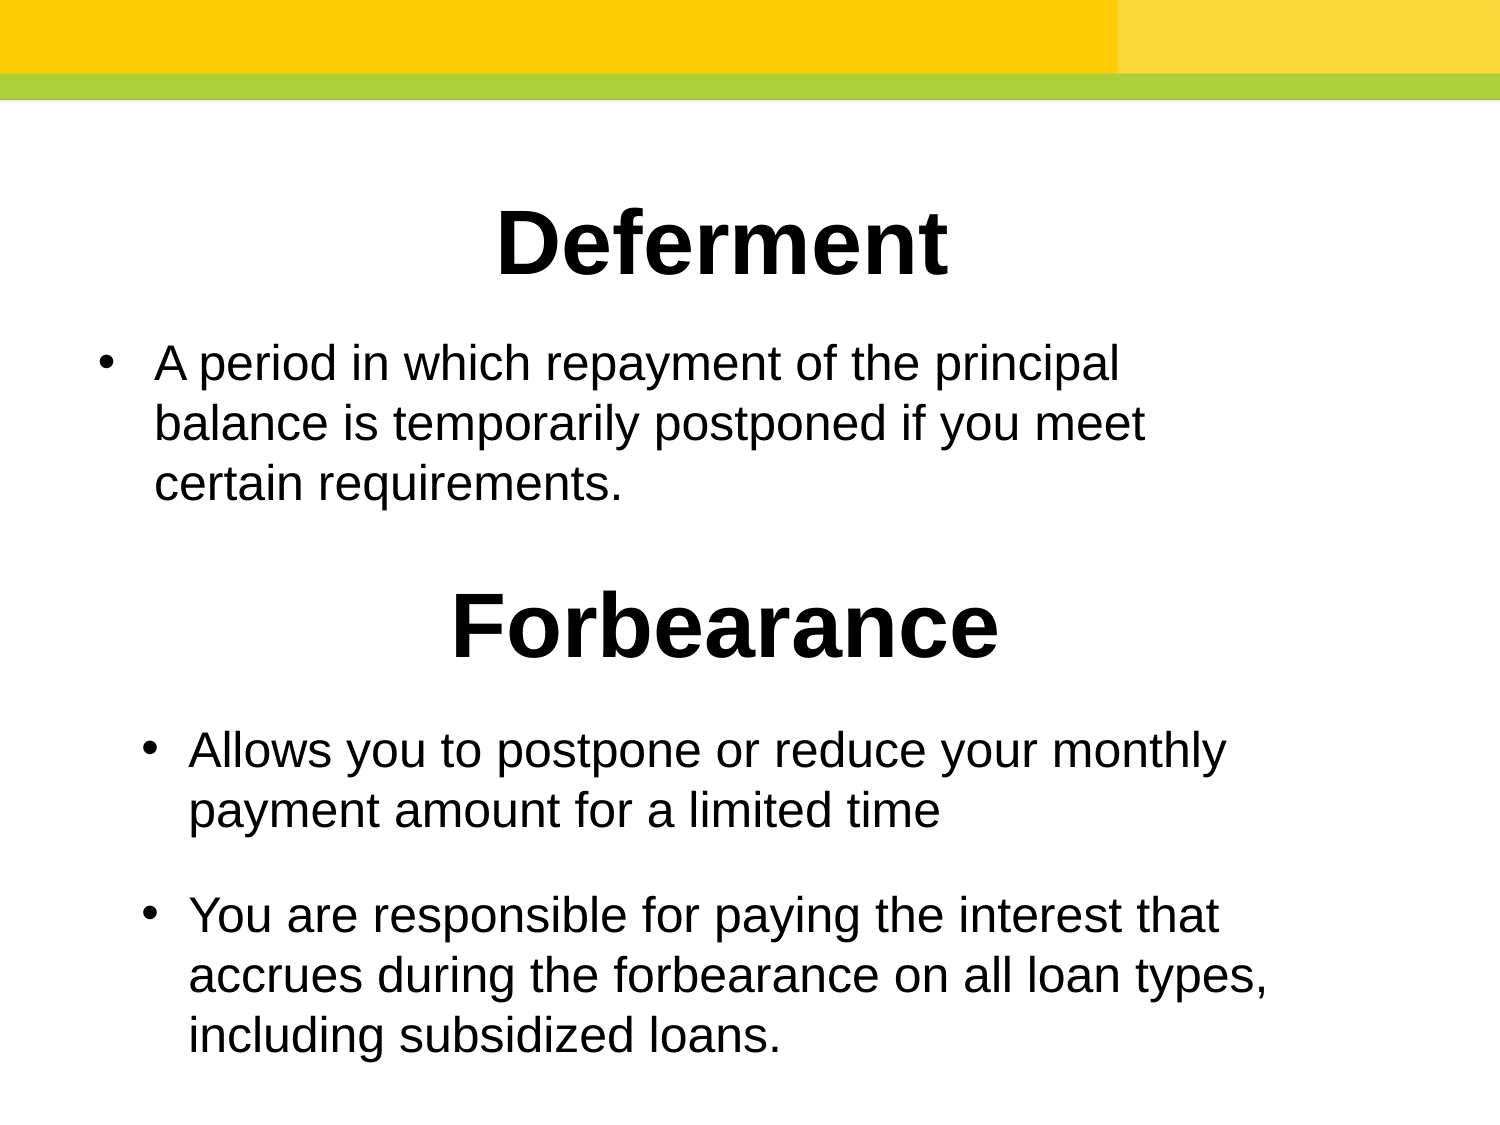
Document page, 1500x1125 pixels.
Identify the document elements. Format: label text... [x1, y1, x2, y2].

text_box Allows you to postpone or reduce your monthly payment amount for a limited time You are responsible for paying the interest that accrues during the forbearance on all loan types, including subsidized loans. [126, 710, 1325, 1070]
picture [0, 0, 1500, 1125]
subtitle A period in which repayment of the principal balance is temporarily postponed if you meet certain requirements. [82, 323, 1304, 582]
title Deferment [141, 151, 1304, 323]
text_box Forbearance [200, 558, 1251, 684]
